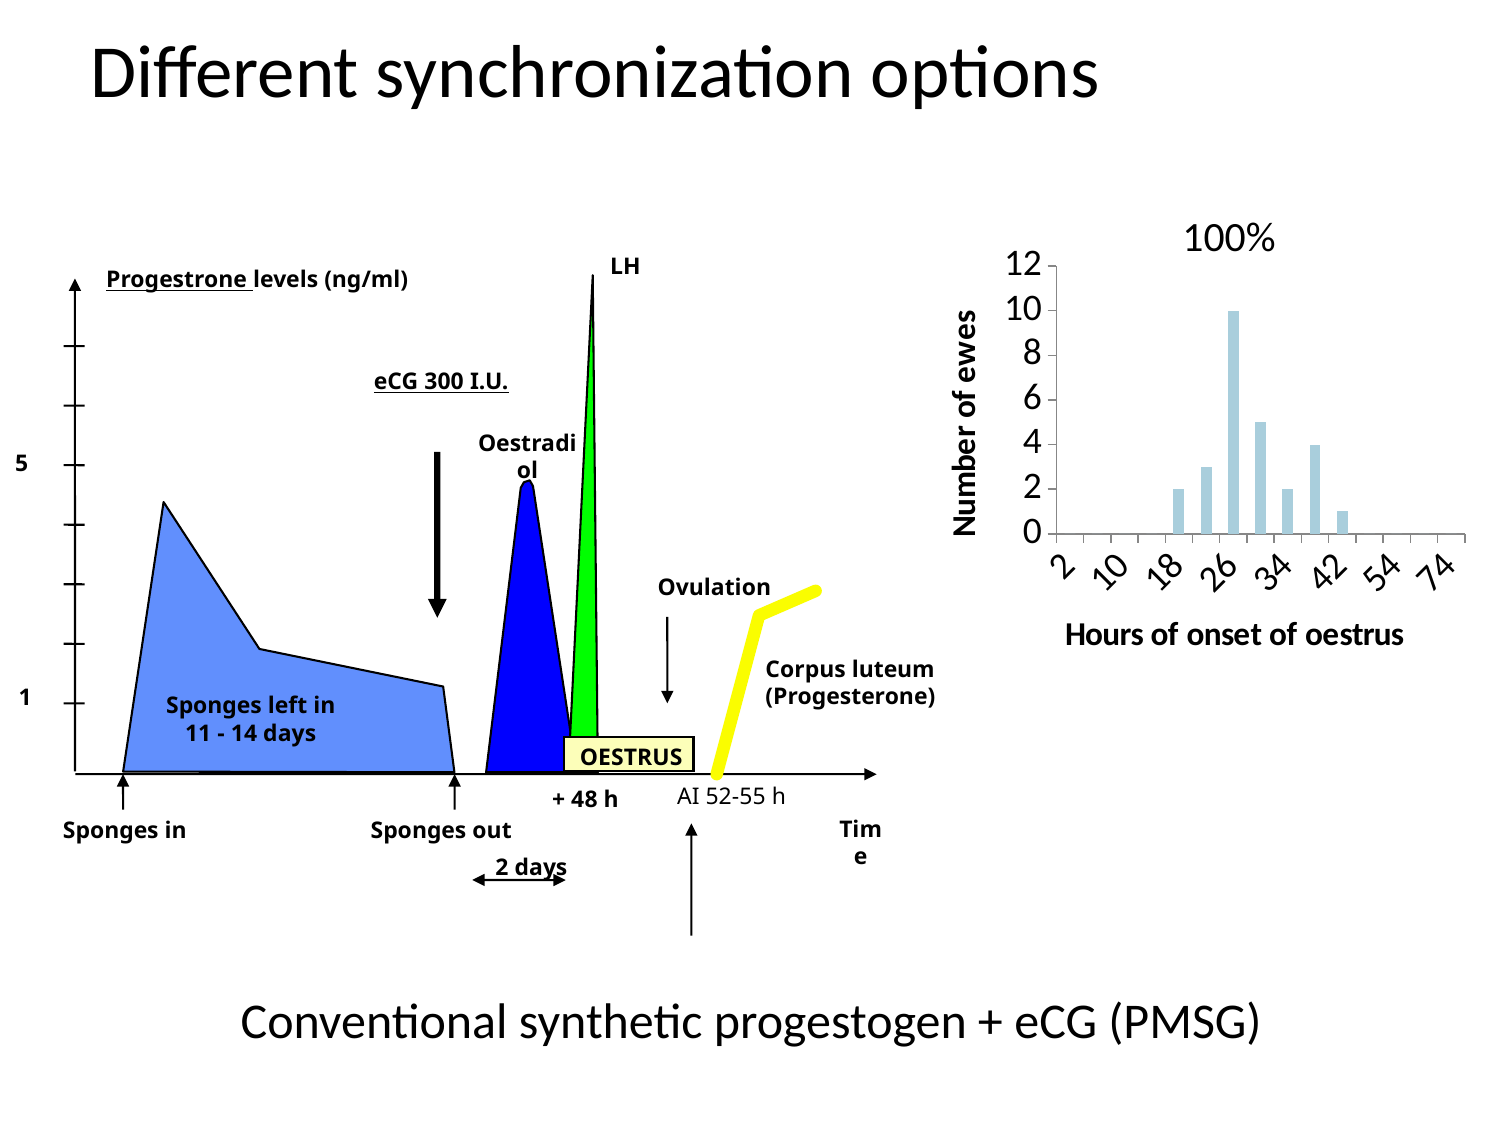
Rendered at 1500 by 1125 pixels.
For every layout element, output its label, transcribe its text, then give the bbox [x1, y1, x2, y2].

chart [913, 238, 1477, 689]
text_box 100% [1167, 202, 1440, 236]
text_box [0, 159, 953, 916]
title Different synchronization options [75, 14, 1425, 121]
text_box Conventional synthetic progestogen + eCG (PMSG) [115, 953, 1388, 1085]
